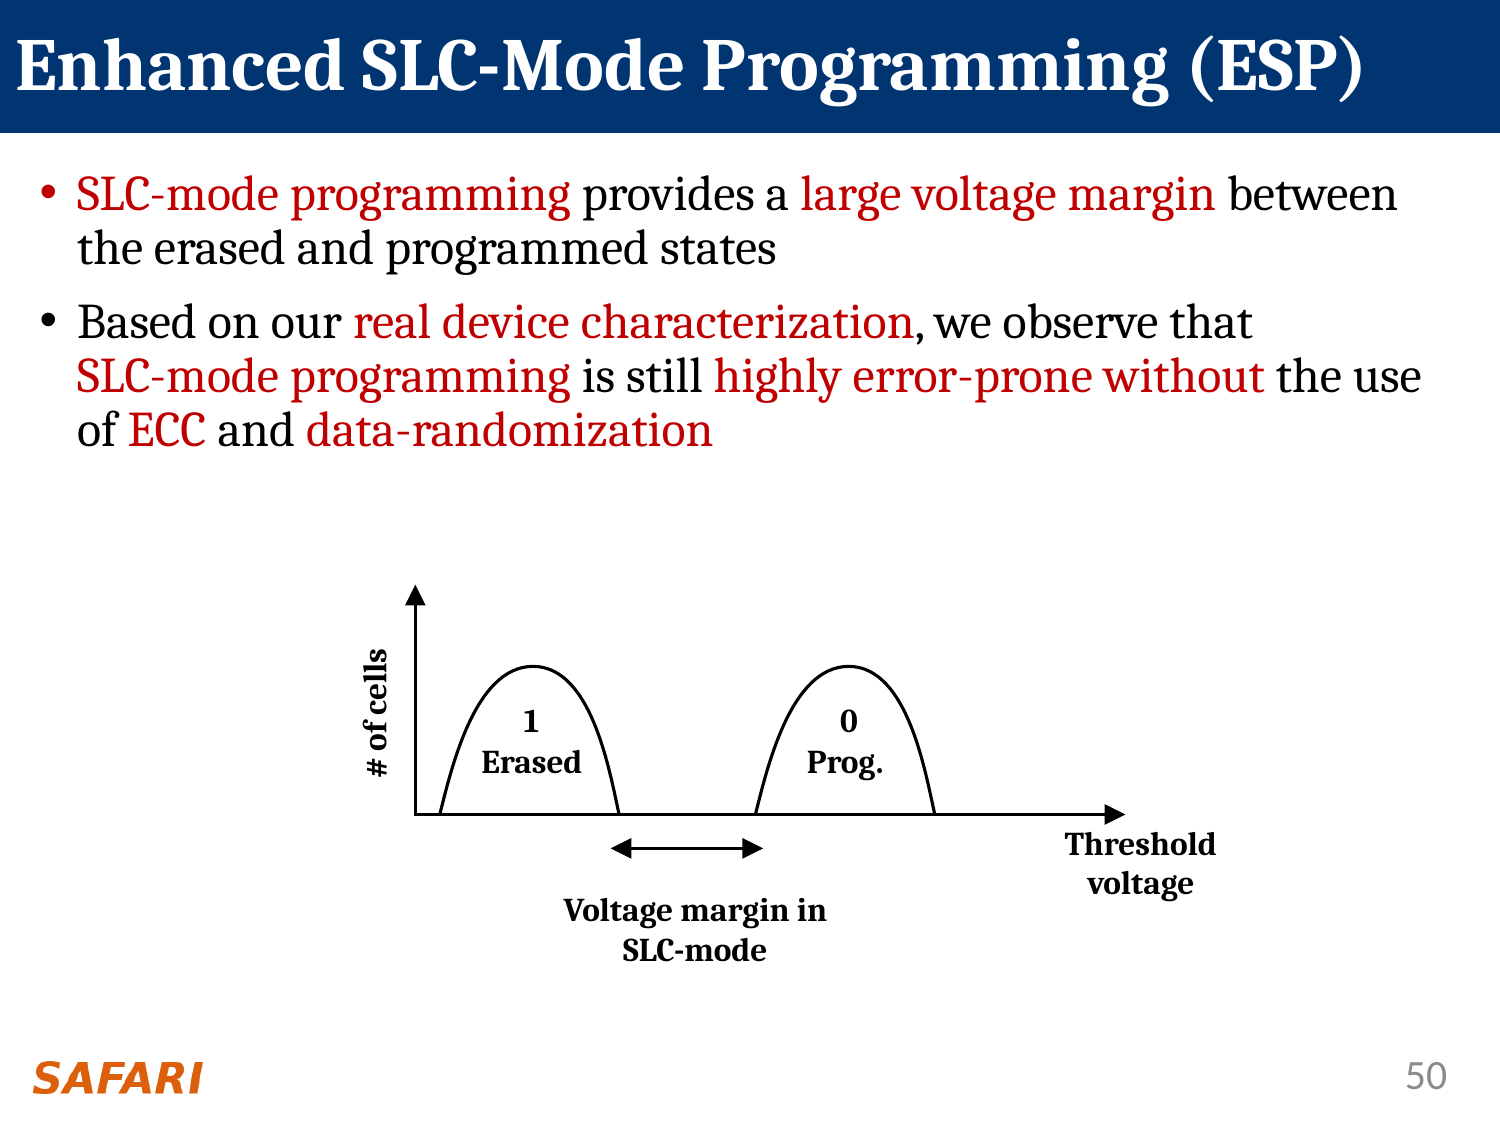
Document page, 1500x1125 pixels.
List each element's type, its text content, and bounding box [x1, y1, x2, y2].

list SLC-mode programming provides a large voltage margin between the erased and programmed states Based on our real device characterization, we observe that SLC-mode programming is still highly error-prone without the use of ECC and data-randomization [24, 159, 1476, 1043]
picture [31, 1052, 209, 1104]
title Enhanced SLC-Mode Programming (ESP) [0, 0, 1500, 133]
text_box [353, 584, 1258, 902]
text_box Voltage margin in SLC-mode [531, 902, 860, 969]
